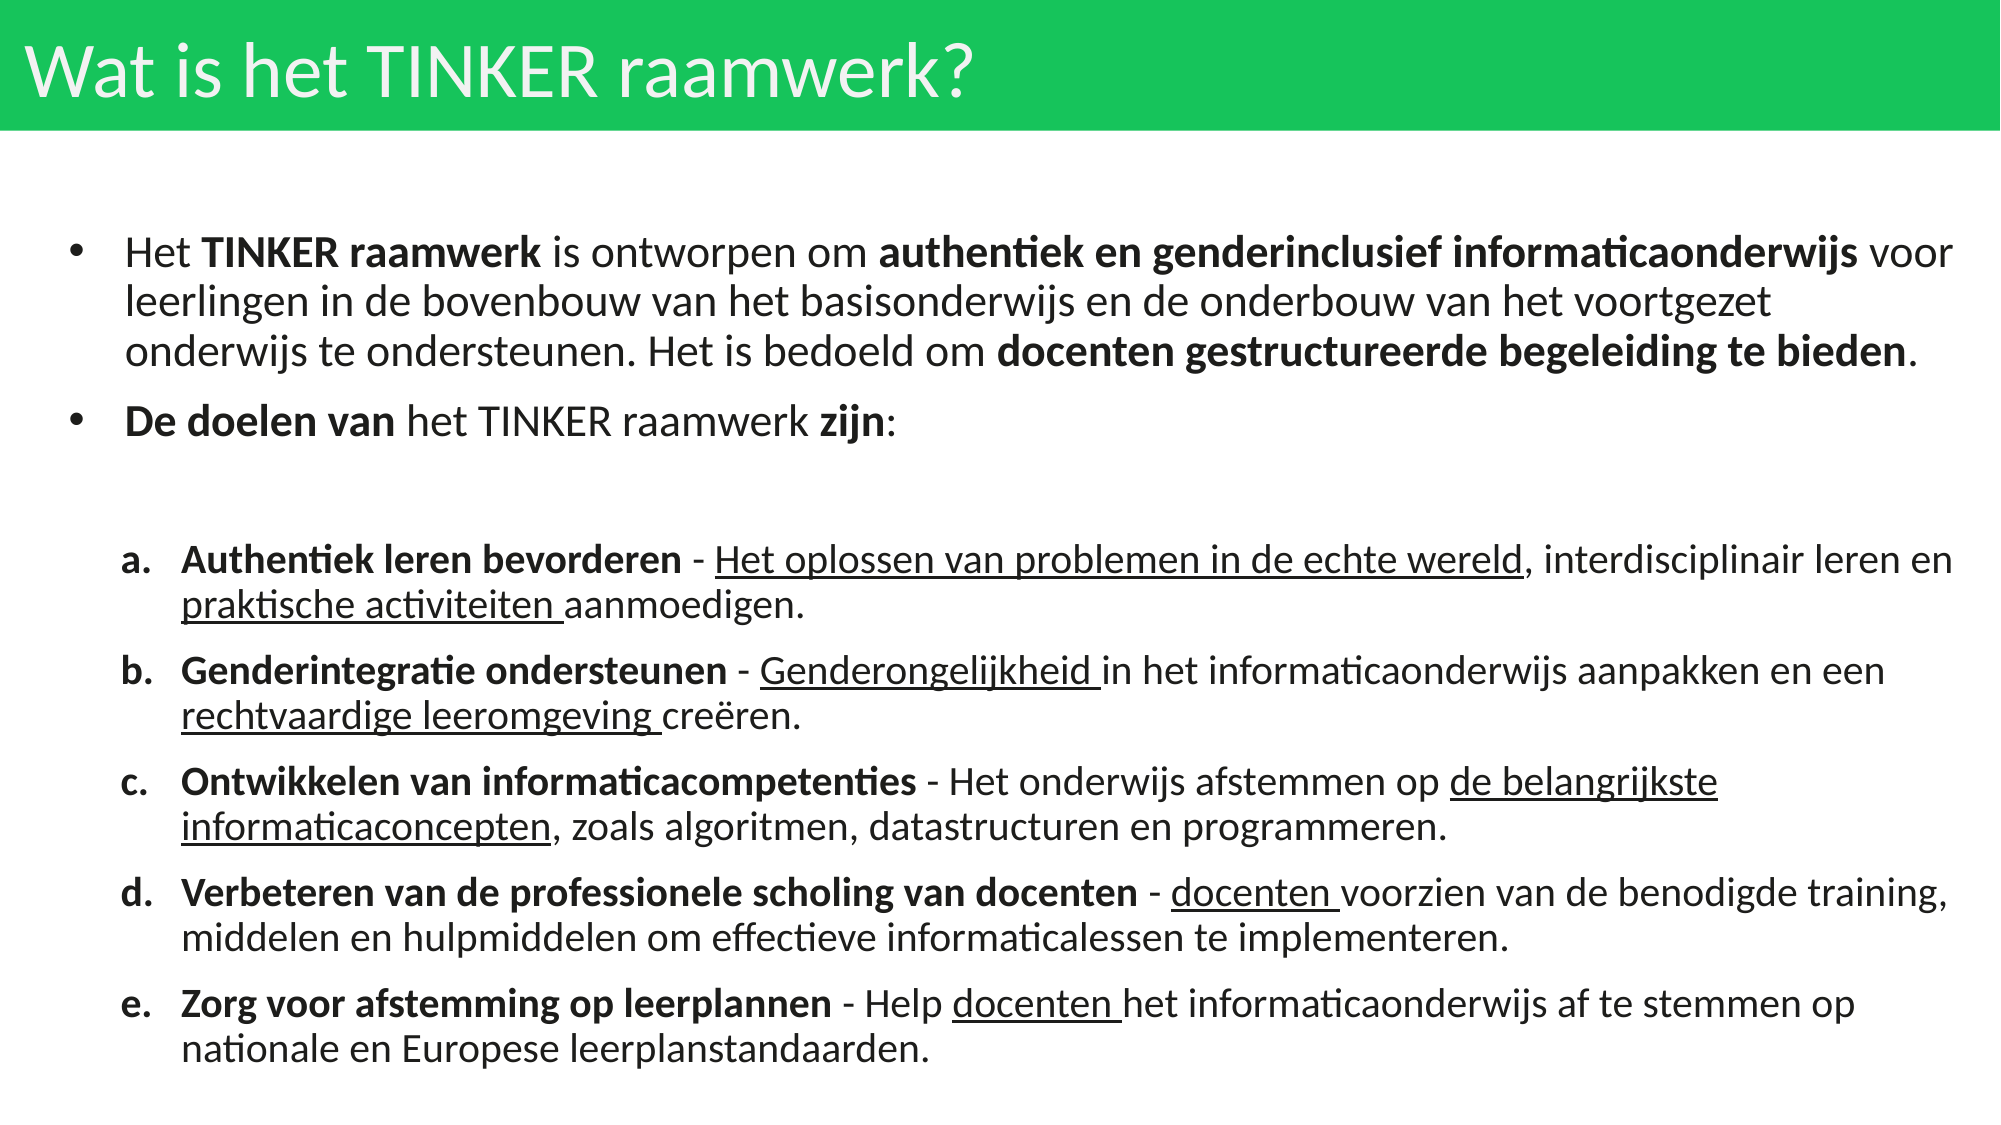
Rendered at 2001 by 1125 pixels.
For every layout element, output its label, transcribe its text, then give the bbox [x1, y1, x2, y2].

title Wat is het TINKER raamwerk? [16, 13, 1976, 131]
list Het TINKER raamwerk is ontworpen om authentiek en genderinclusief informaticaonderwijs voor leerlingen in de bovenbouw van het basisonderwijs en de onderbouw van het voortgezet onderwijs te ondersteunen. Het is bedoeld om docenten gestructureerde begeleiding te bieden. De doelen van het TINKER raamwerk zijn: Authentiek leren bevorderen - Het oplossen van problemen in de echte wereld, interdisciplinair leren en praktische activiteiten aanmoedigen. Genderintegratie ondersteunen - Genderongelijkheid in het informaticaonderwijs aanpakken en een rechtvaardige leeromgeving creëren. Ontwikkelen van informaticacompetenties - Het onderwijs afstemmen op de belangrijkste informaticaconcepten, zoals algoritmen, datastructuren en programmeren. Verbeteren van de professionele scholing van docenten - docenten voorzien van de benodigde training, middelen en hulpmiddelen om effectieve informaticalessen te implementeren. Zorg voor afstemming op leerplannen - Help docenten het informaticaonderwijs af te stemmen op nationale en Europese leerplanstandaarden. [16, 144, 1976, 1108]
